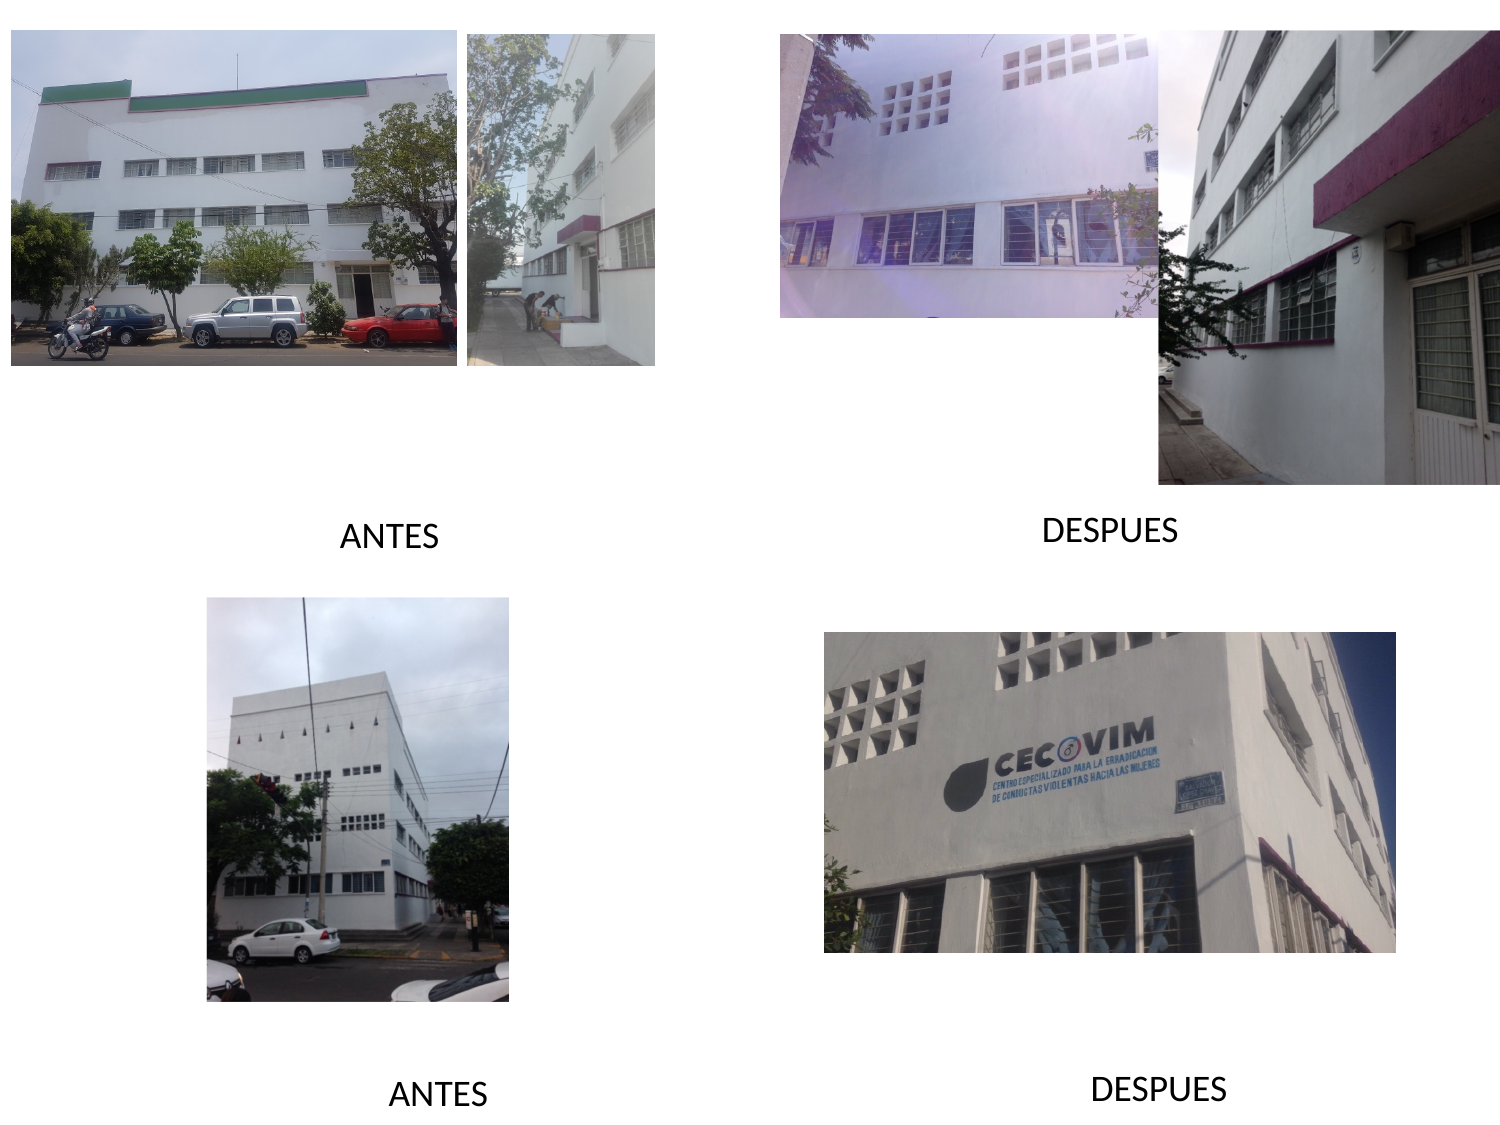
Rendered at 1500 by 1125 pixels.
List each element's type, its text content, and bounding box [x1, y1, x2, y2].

text_box DESPUES [987, 1056, 1331, 1117]
text_box ANTES [267, 1061, 610, 1122]
picture [10, 30, 458, 366]
text_box DESPUES [938, 498, 1282, 558]
text_box ANTES [218, 503, 561, 564]
picture [155, 598, 560, 1001]
picture [780, 31, 1500, 484]
picture [824, 631, 1396, 954]
picture [467, 34, 655, 366]
